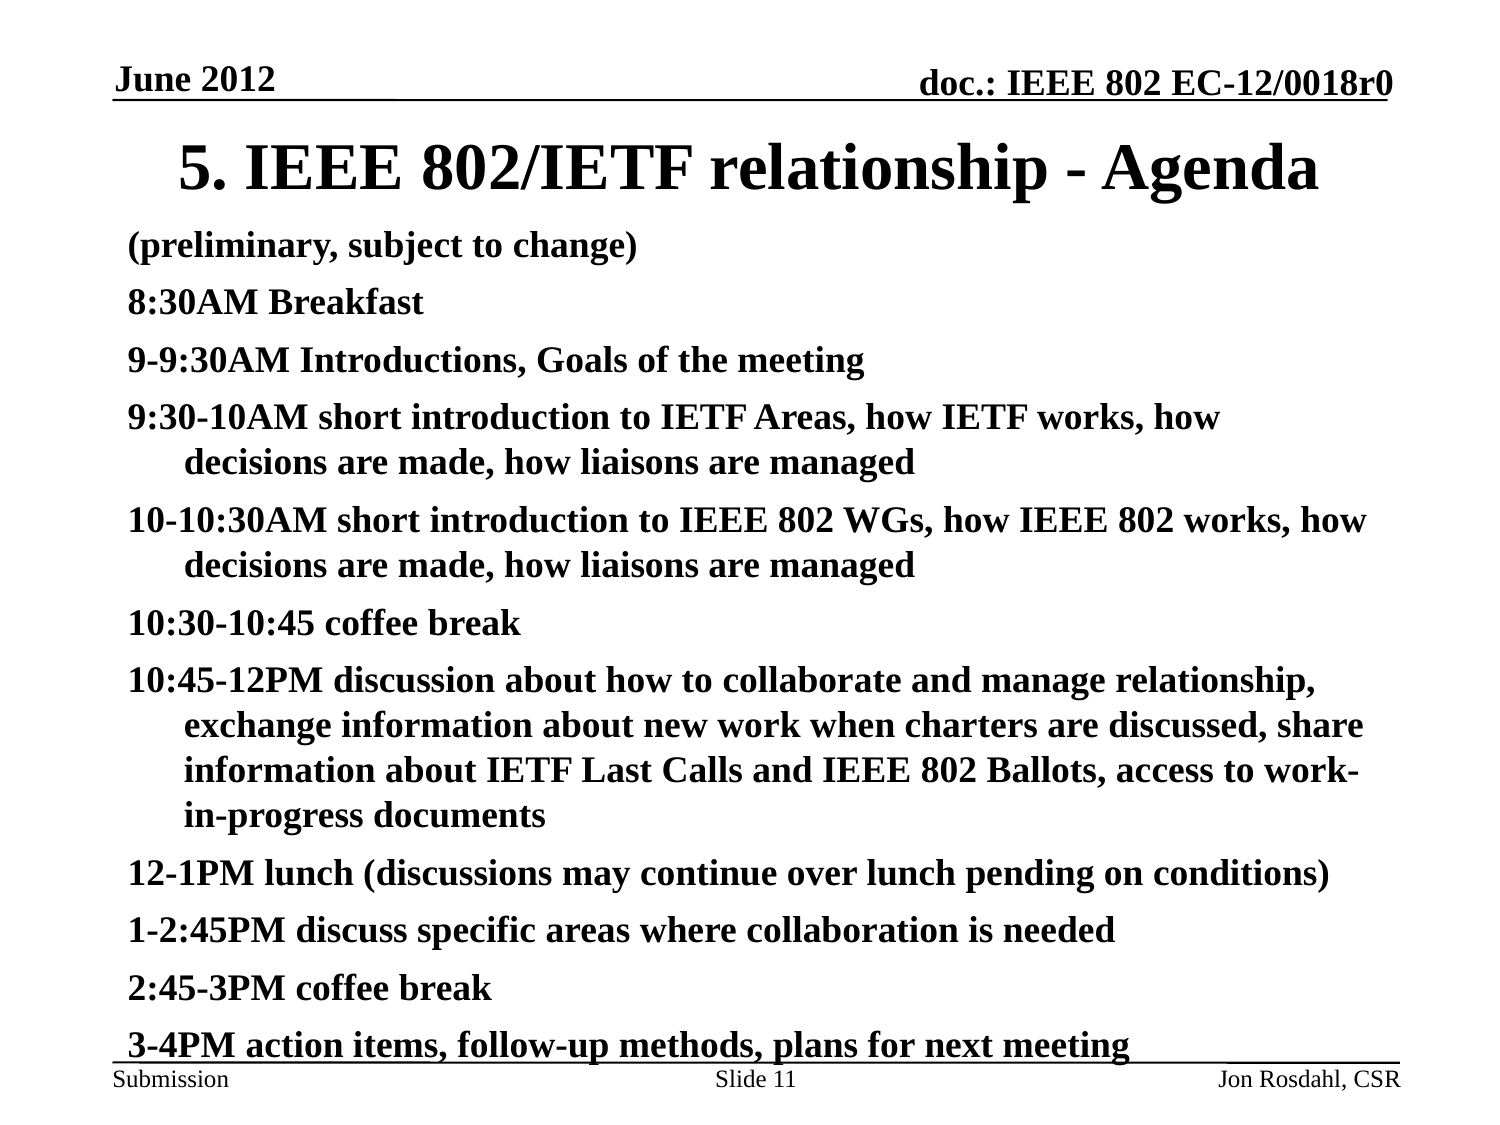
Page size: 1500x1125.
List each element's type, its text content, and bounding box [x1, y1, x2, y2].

footer Jon Rosdahl, CSR [878, 1061, 1402, 1093]
slide_number Slide 11 [712, 1061, 800, 1123]
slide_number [114, 54, 423, 100]
list (preliminary, subject to change) 8:30AM Breakfast 9-9:30AM Introductions, Goals of the meeting 9:30-10AM short introduction to IETF Areas, how IETF works, how decisions are made, how liaisons are managed 10-10:30AM short introduction to IEEE 802 WGs, how IEEE 802 works, how decisions are made, how liaisons are managed 10:30-10:45 coffee break 10:45-12PM discussion about how to collaborate and manage relationship, exchange information about new work when charters are discussed, share information about IETF Last Calls and IEEE 802 Ballots, access to work-in-progress documents 12-1PM lunch (discussions may continue over lunch pending on conditions) 1-2:45PM discuss specific areas where collaboration is needed 2:45-3PM coffee break 3-4PM action items, follow-up methods, plans for next meeting [112, 212, 1388, 1076]
title 5. IEEE 802/IETF relationship - Agenda [112, 112, 1388, 212]
